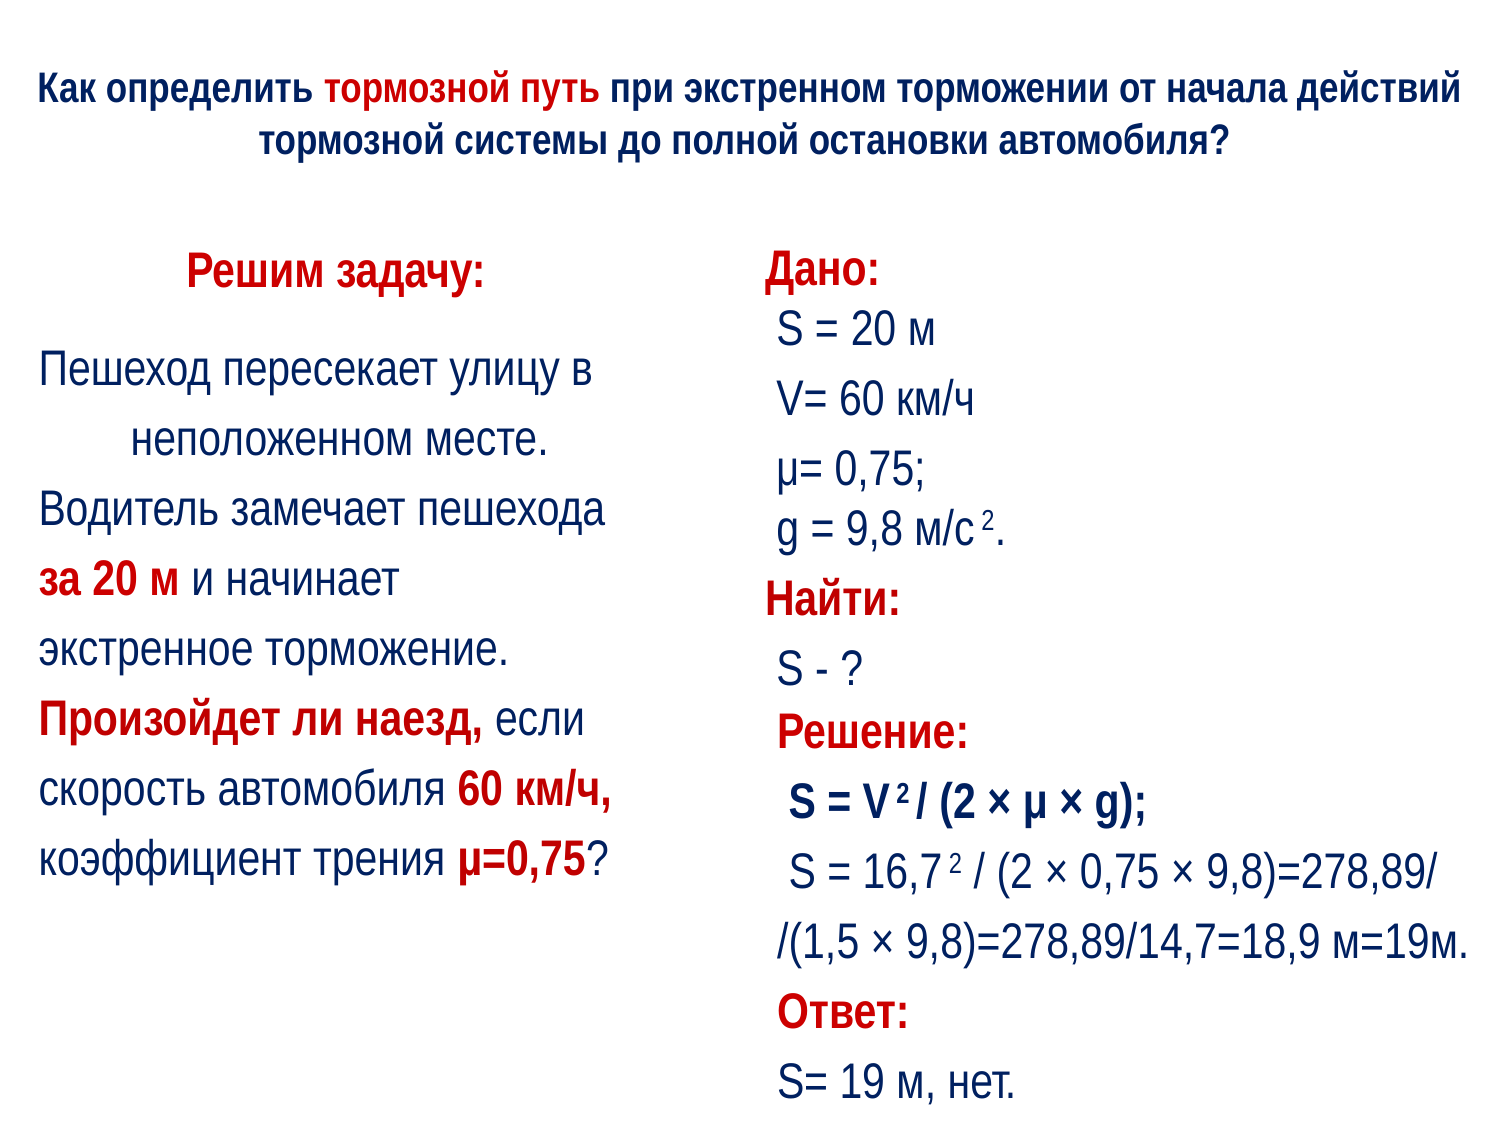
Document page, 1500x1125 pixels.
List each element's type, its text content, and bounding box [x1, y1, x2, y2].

list Решение: S = V 2 / (2 × μ × g); S = 16,7 2 / (2 × 0,75 × 9,8)=278,89/ /(1,5 × 9,8)=278,89/14,7=18,9 м=19м. Ответ: S= 19 м, нет. [761, 691, 1500, 1125]
list Решим задачу: [75, 222, 586, 305]
list Пешеход пересекает улицу в неположенном месте. Водитель замечает пешехода за 20 м и начинает экстренное торможение. Произойдет ли наезд, если скорость автомобиля 60 км/ч, коэффициент трения µ=0,75? [23, 328, 657, 1005]
title Как определить тормозной путь при экстренном торможении от начала действий тормозной системы до полной остановки автомобиля? [0, 0, 1500, 235]
list Дано: S = 20 м V= 60 км/ч μ= 0,75; g = 9,8 м/с 2. Найти: S - ? [750, 234, 1161, 704]
